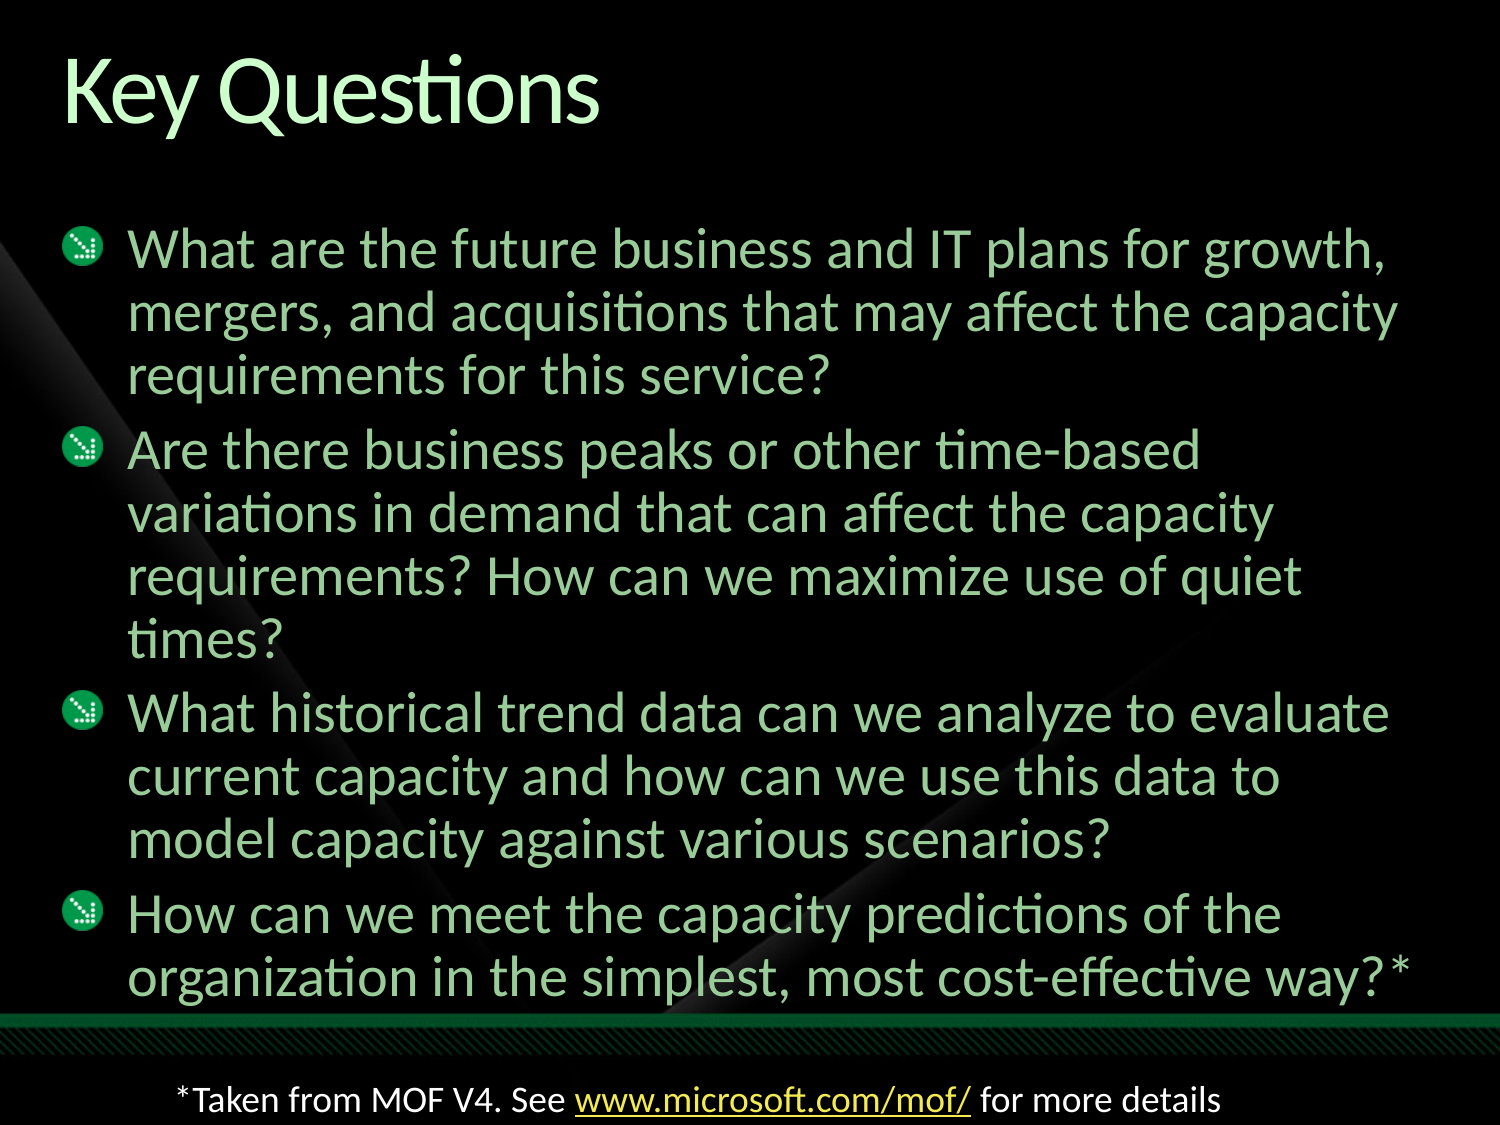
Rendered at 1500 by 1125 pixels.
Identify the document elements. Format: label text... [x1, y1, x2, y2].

title Key Questions [62, 37, 1438, 147]
list What are the future business and IT plans for growth, mergers, and acquisitions that may affect the capacity requirements for this service? Are there business peaks or other time-based variations in demand that can affect the capacity requirements? How can we maximize use of quiet times? What historical trend data can we analyze to evaluate current capacity and how can we use this data to model capacity against various scenarios? How can we meet the capacity predictions of the organization in the simplest, most cost-effective way?* [62, 218, 1438, 582]
picture [0, 0, 1500, 1125]
text_box *Taken from MOF V4. See www.microsoft.com/mof/ for more details [158, 1067, 1237, 1125]
